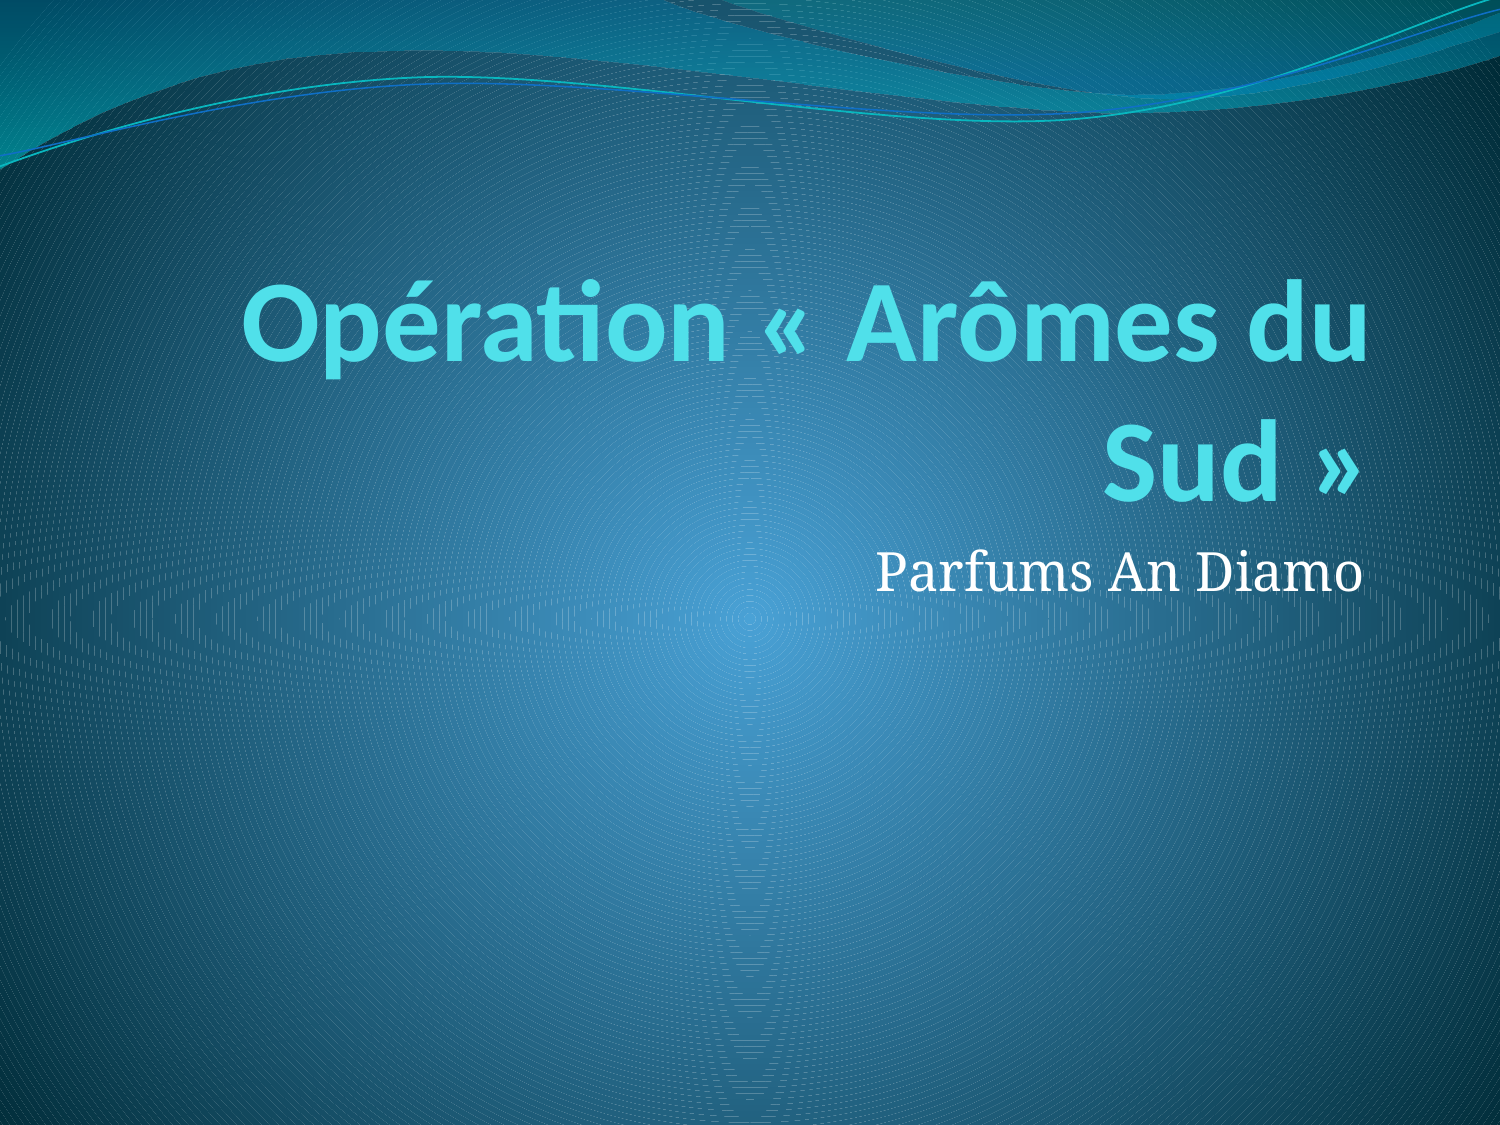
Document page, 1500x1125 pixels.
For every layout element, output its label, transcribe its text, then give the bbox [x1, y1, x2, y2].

subtitle Parfums An Diamo [87, 529, 1376, 818]
title Opération « Arômes du Sud » [87, 224, 1376, 525]
